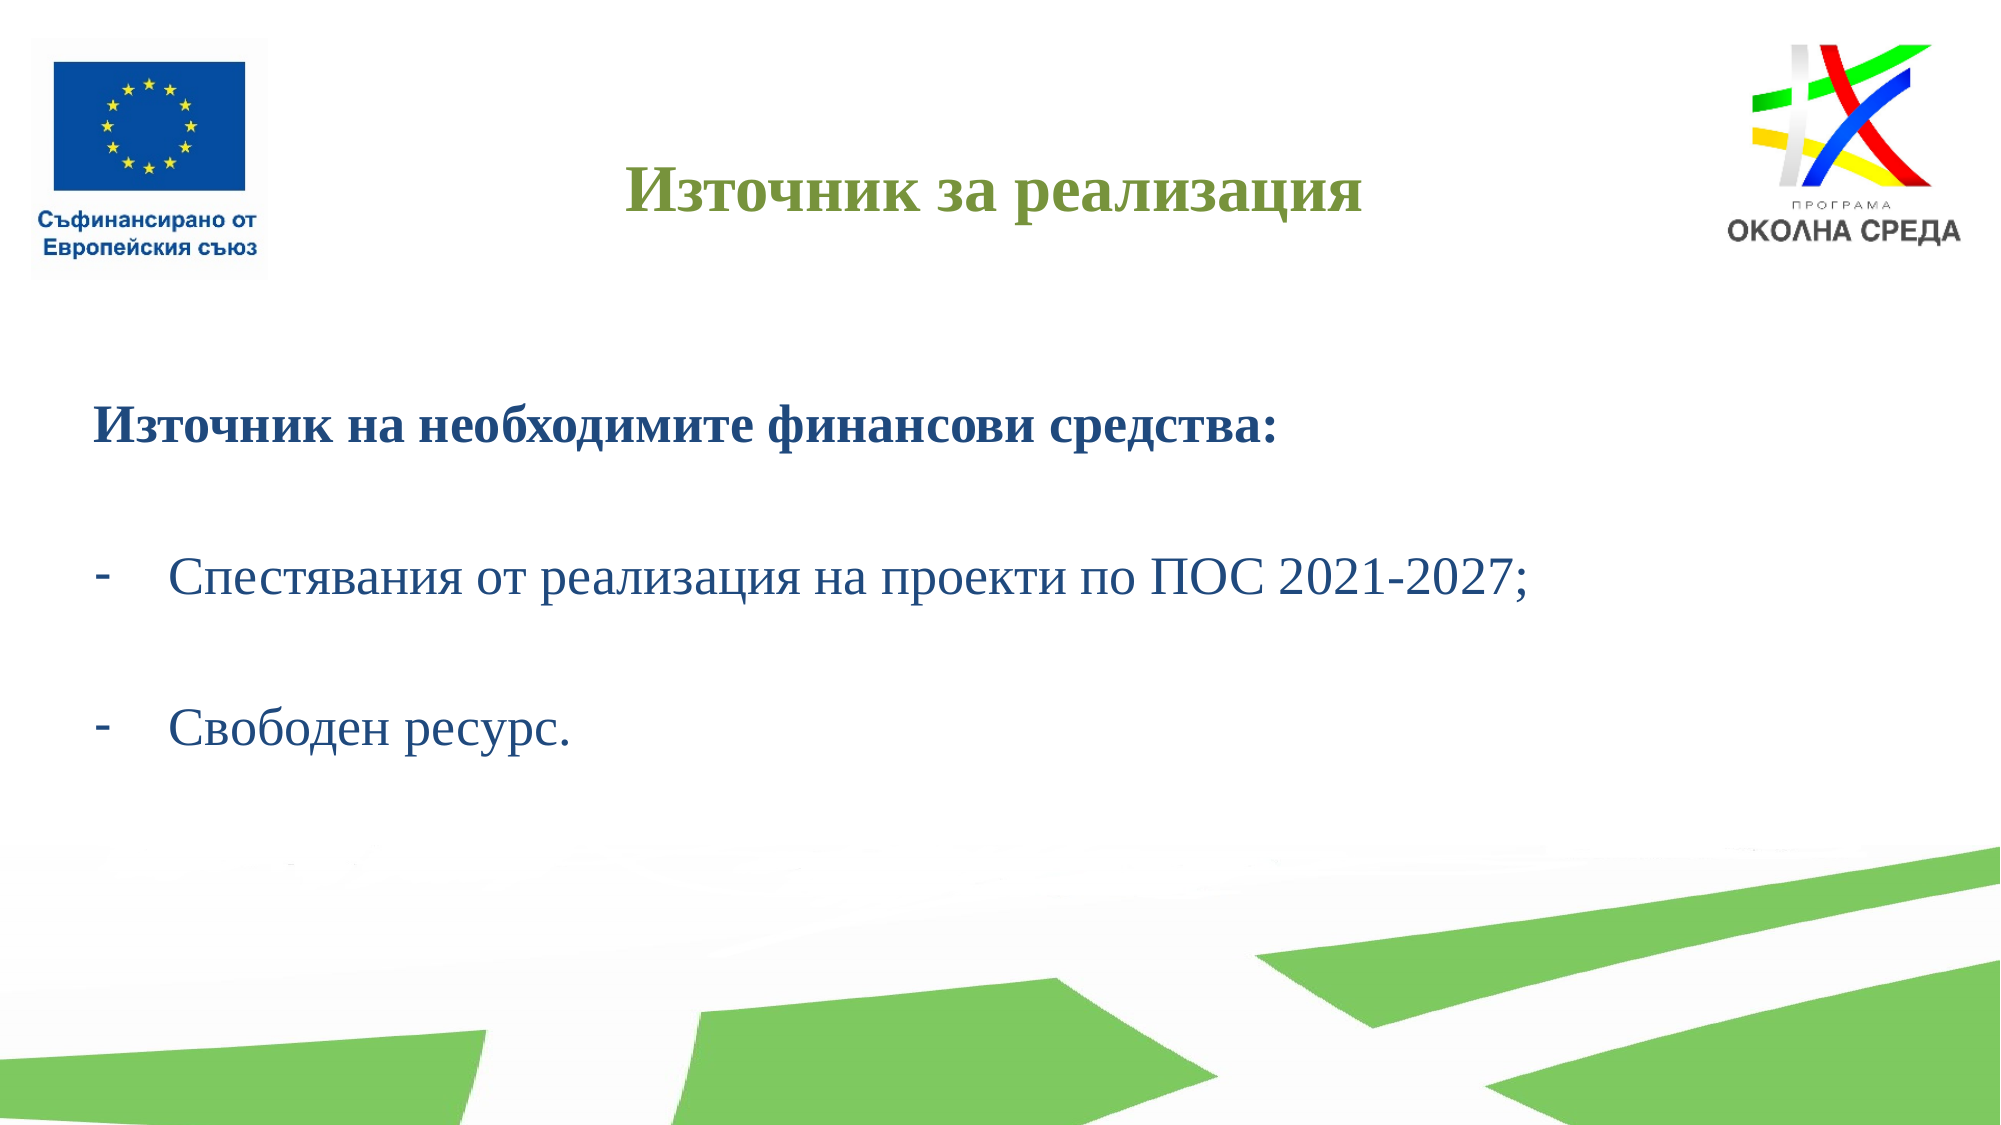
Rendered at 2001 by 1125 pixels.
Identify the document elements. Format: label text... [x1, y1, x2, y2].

picture [0, 845, 2000, 1125]
text_box Източник на необходимите финансови средства: Спестявания от реализация на проекти по ПОС 2021-2027; Свободен ресурс. [78, 284, 1910, 845]
text_box Източник за реализация [314, 137, 1677, 232]
picture [1689, 18, 1993, 263]
picture [31, 38, 269, 281]
